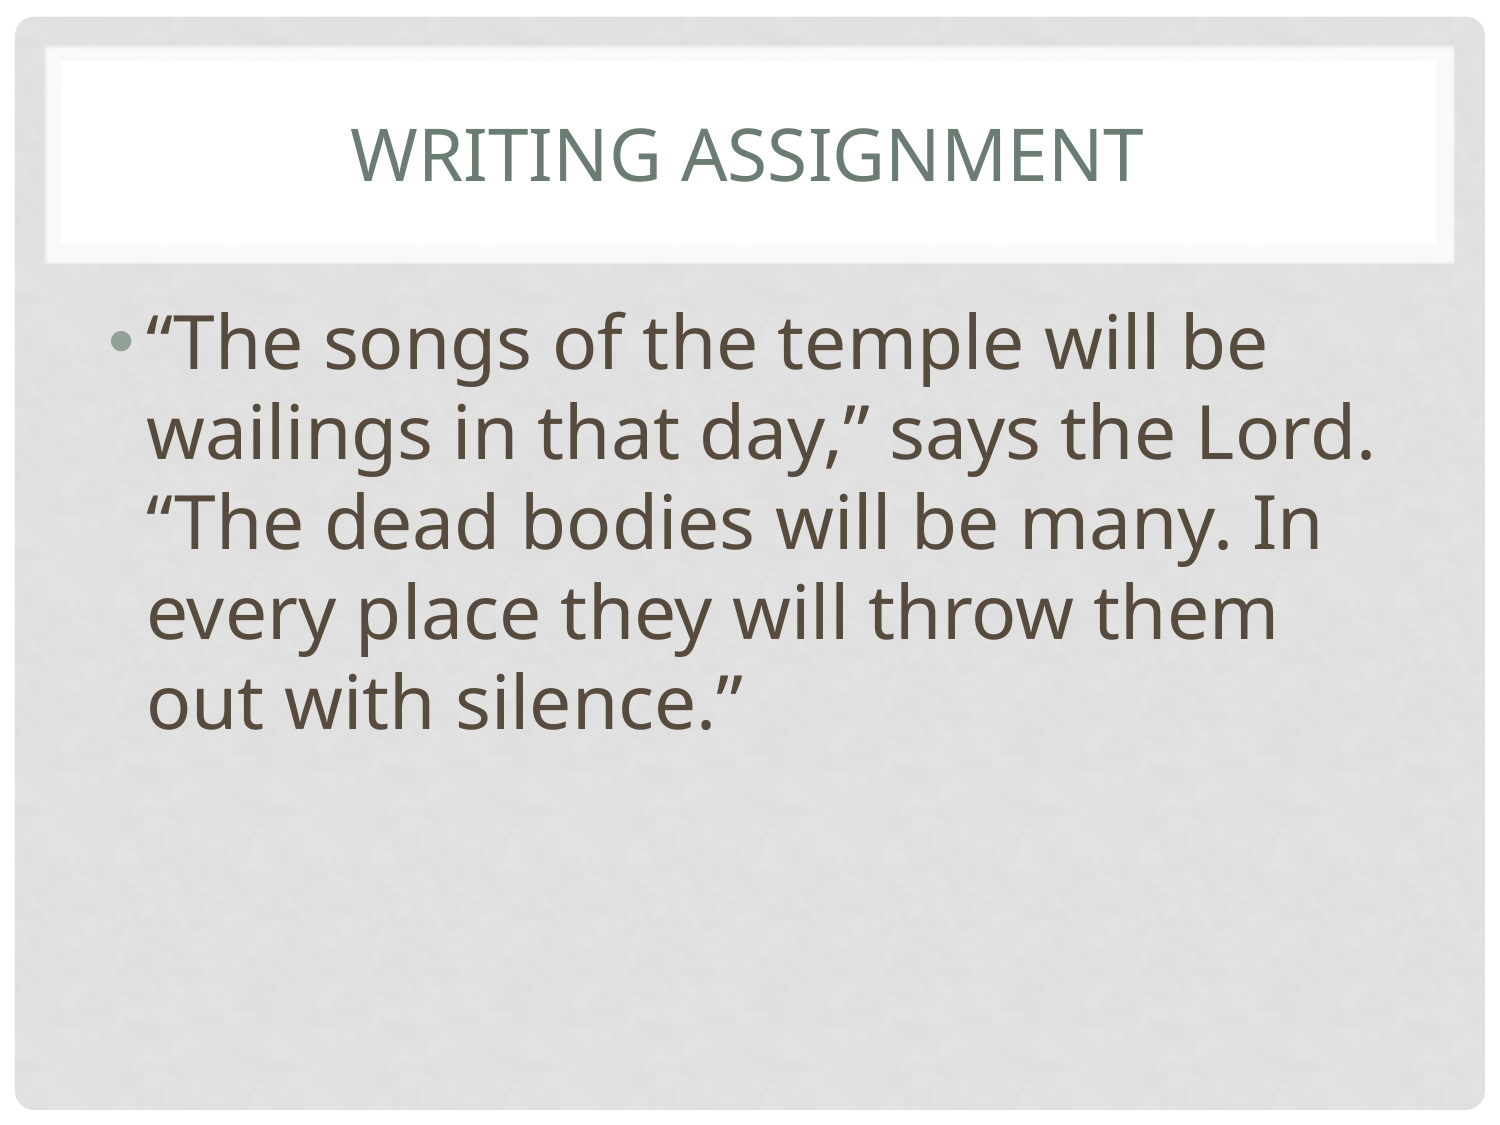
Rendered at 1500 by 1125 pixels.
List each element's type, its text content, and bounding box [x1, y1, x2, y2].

title Writing Assignment [69, 66, 1425, 238]
list “The songs of the temple will be wailings in that day,” says the Lord. “The dead bodies will be many. In every place they will throw them out with silence.” [75, 287, 1425, 1005]
